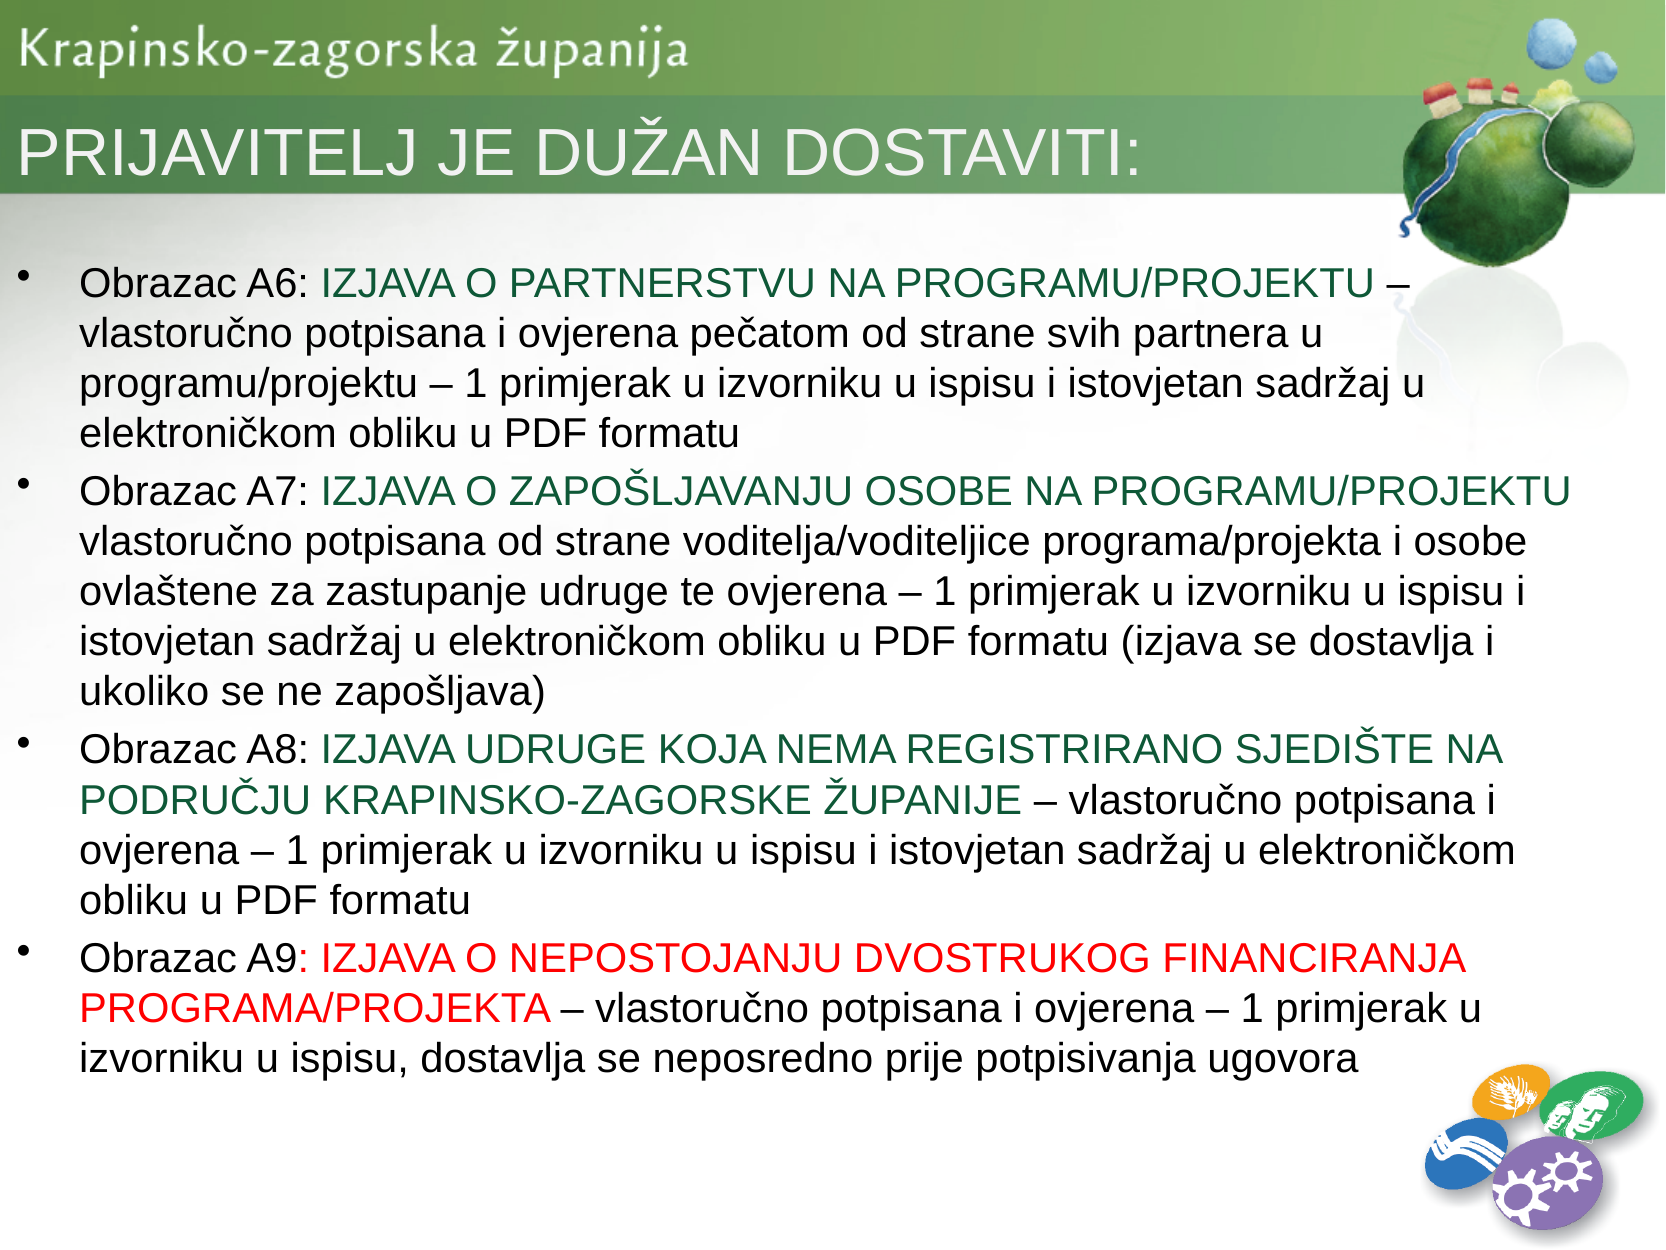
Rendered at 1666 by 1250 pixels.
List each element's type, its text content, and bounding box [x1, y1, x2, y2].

picture [0, 0, 1666, 1250]
list PRIJAVITELJ JE DUŽAN DOSTAVITI: Obrazac A6: IZJAVA O PARTNERSTVU NA PROGRAMU/PROJEKTU – vlastoručno potpisana i ovjerena pečatom od strane svih partnera u programu/projektu – 1 primjerak u izvorniku u ispisu i istovjetan sadržaj u elektroničkom obliku u PDF formatu Obrazac A7: IZJAVA O ZAPOŠLJAVANJU OSOBE NA PROGRAMU/PROJEKTU vlastoručno potpisana od strane voditelja/voditeljice programa/projekta i osobe ovlaštene za zastupanje udruge te ovjerena – 1 primjerak u izvorniku u ispisu i istovjetan sadržaj u elektroničkom obliku u PDF formatu (izjava se dostavlja i ukoliko se ne zapošljava) Obrazac A8: IZJAVA UDRUGE KOJA NEMA REGISTRIRANO SJEDIŠTE NA PODRUČJU KRAPINSKO-ZAGORSKE ŽUPANIJE – vlastoručno potpisana i ovjerena – 1 primjerak u izvorniku u ispisu i istovjetan sadržaj u elektroničkom obliku u PDF formatu Obrazac A9: IZJAVA O NEPOSTOJANJU DVOSTRUKOG FINANCIRANJA PROGRAMA/PROJEKTA – vlastoručno potpisana i ovjerena – 1 primjerak u izvorniku u ispisu, dostavlja se neposredno prije potpisivanja ugovora [0, 100, 1603, 1194]
